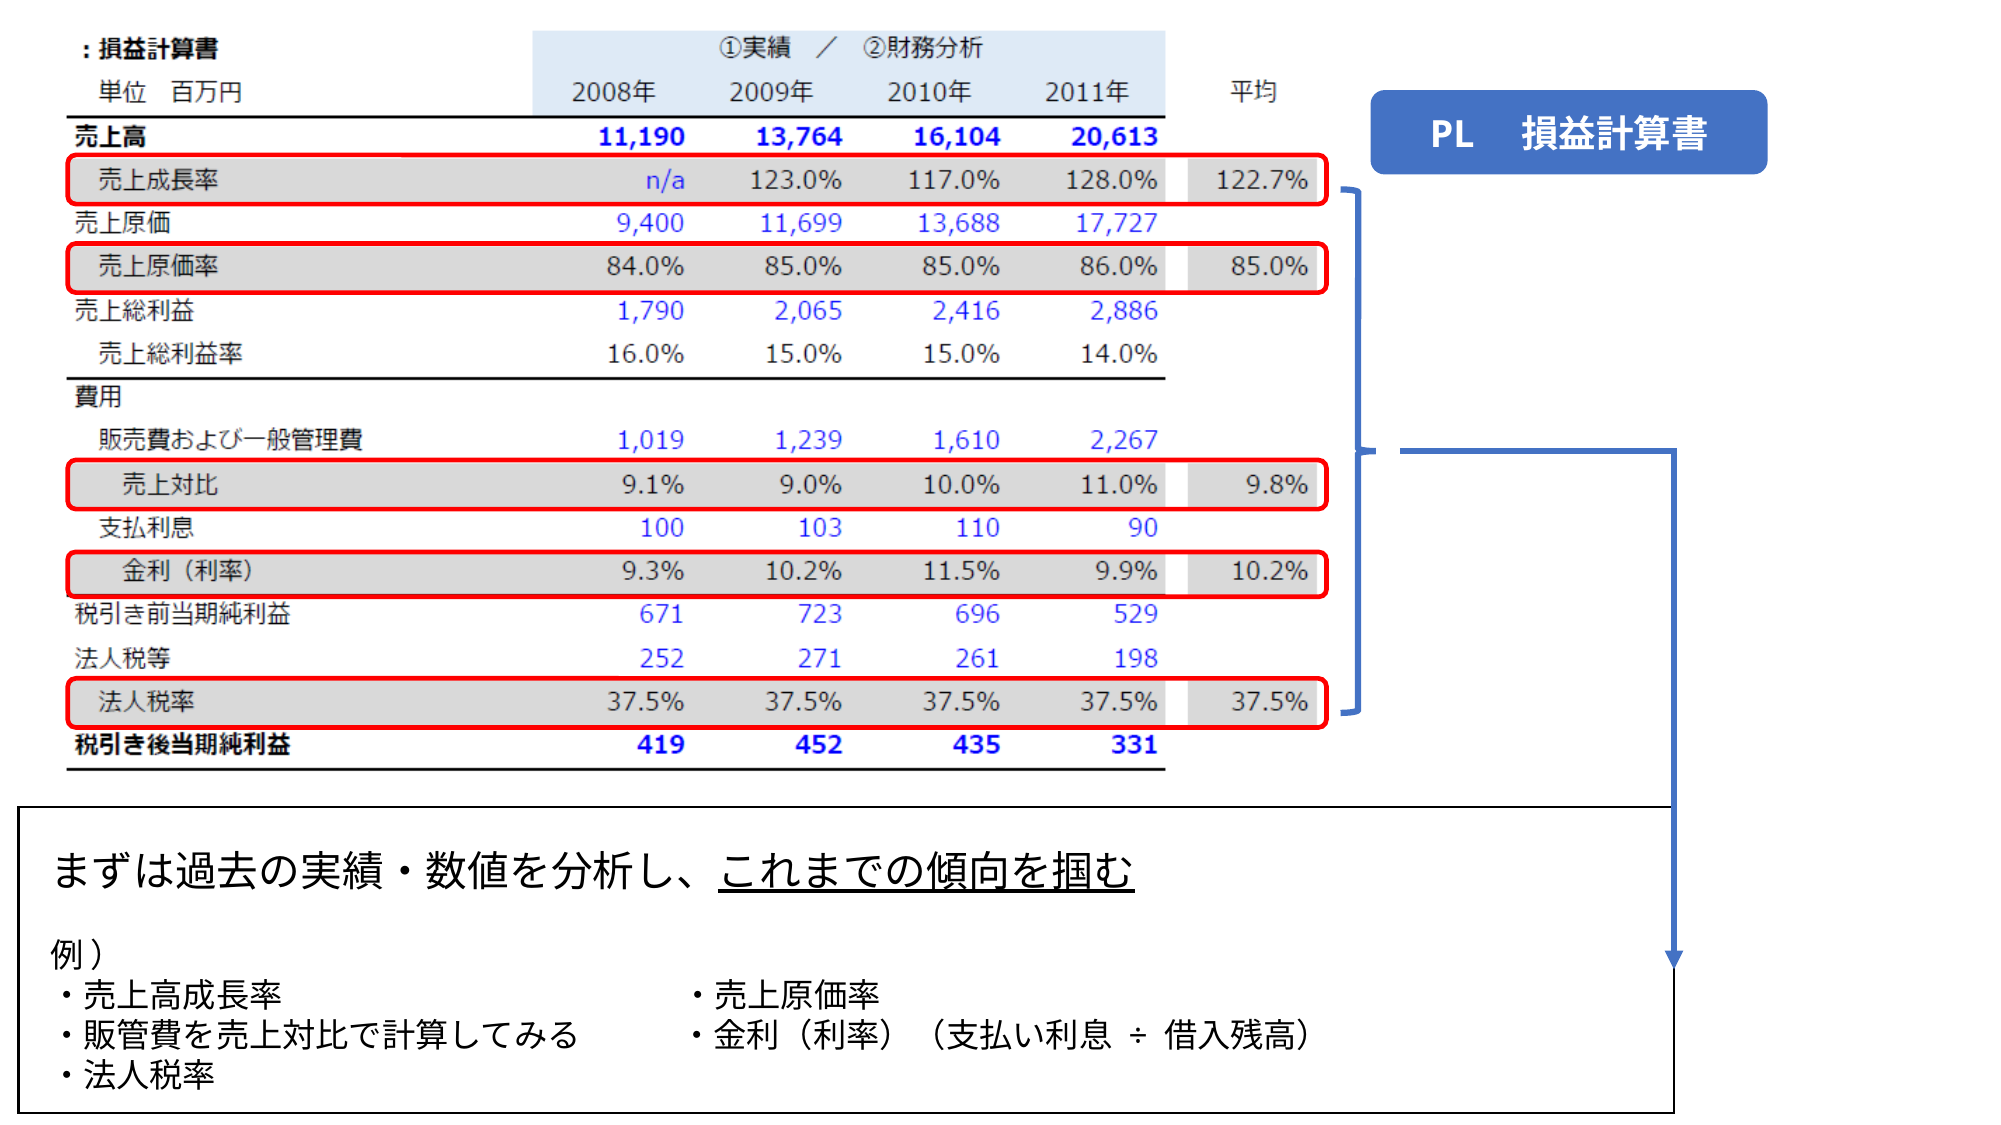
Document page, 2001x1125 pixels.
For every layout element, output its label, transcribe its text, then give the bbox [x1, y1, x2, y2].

text_box [17, 806, 1675, 1114]
text_box まずは過去の実績・数値を分析し、これまでの傾向を掴む 例 ） ・売上高成長率 ・売上原価率 ・販管費を売上対比で計算してみる ・金利（利率）（支払い利息 ÷ 借入残高） ・法人税率 [35, 837, 1675, 1102]
text_box PL 損益計算書 [1369, 89, 1769, 176]
text_box [1340, 188, 1376, 573]
picture [50, 18, 1327, 784]
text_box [1277, 573, 1797, 849]
